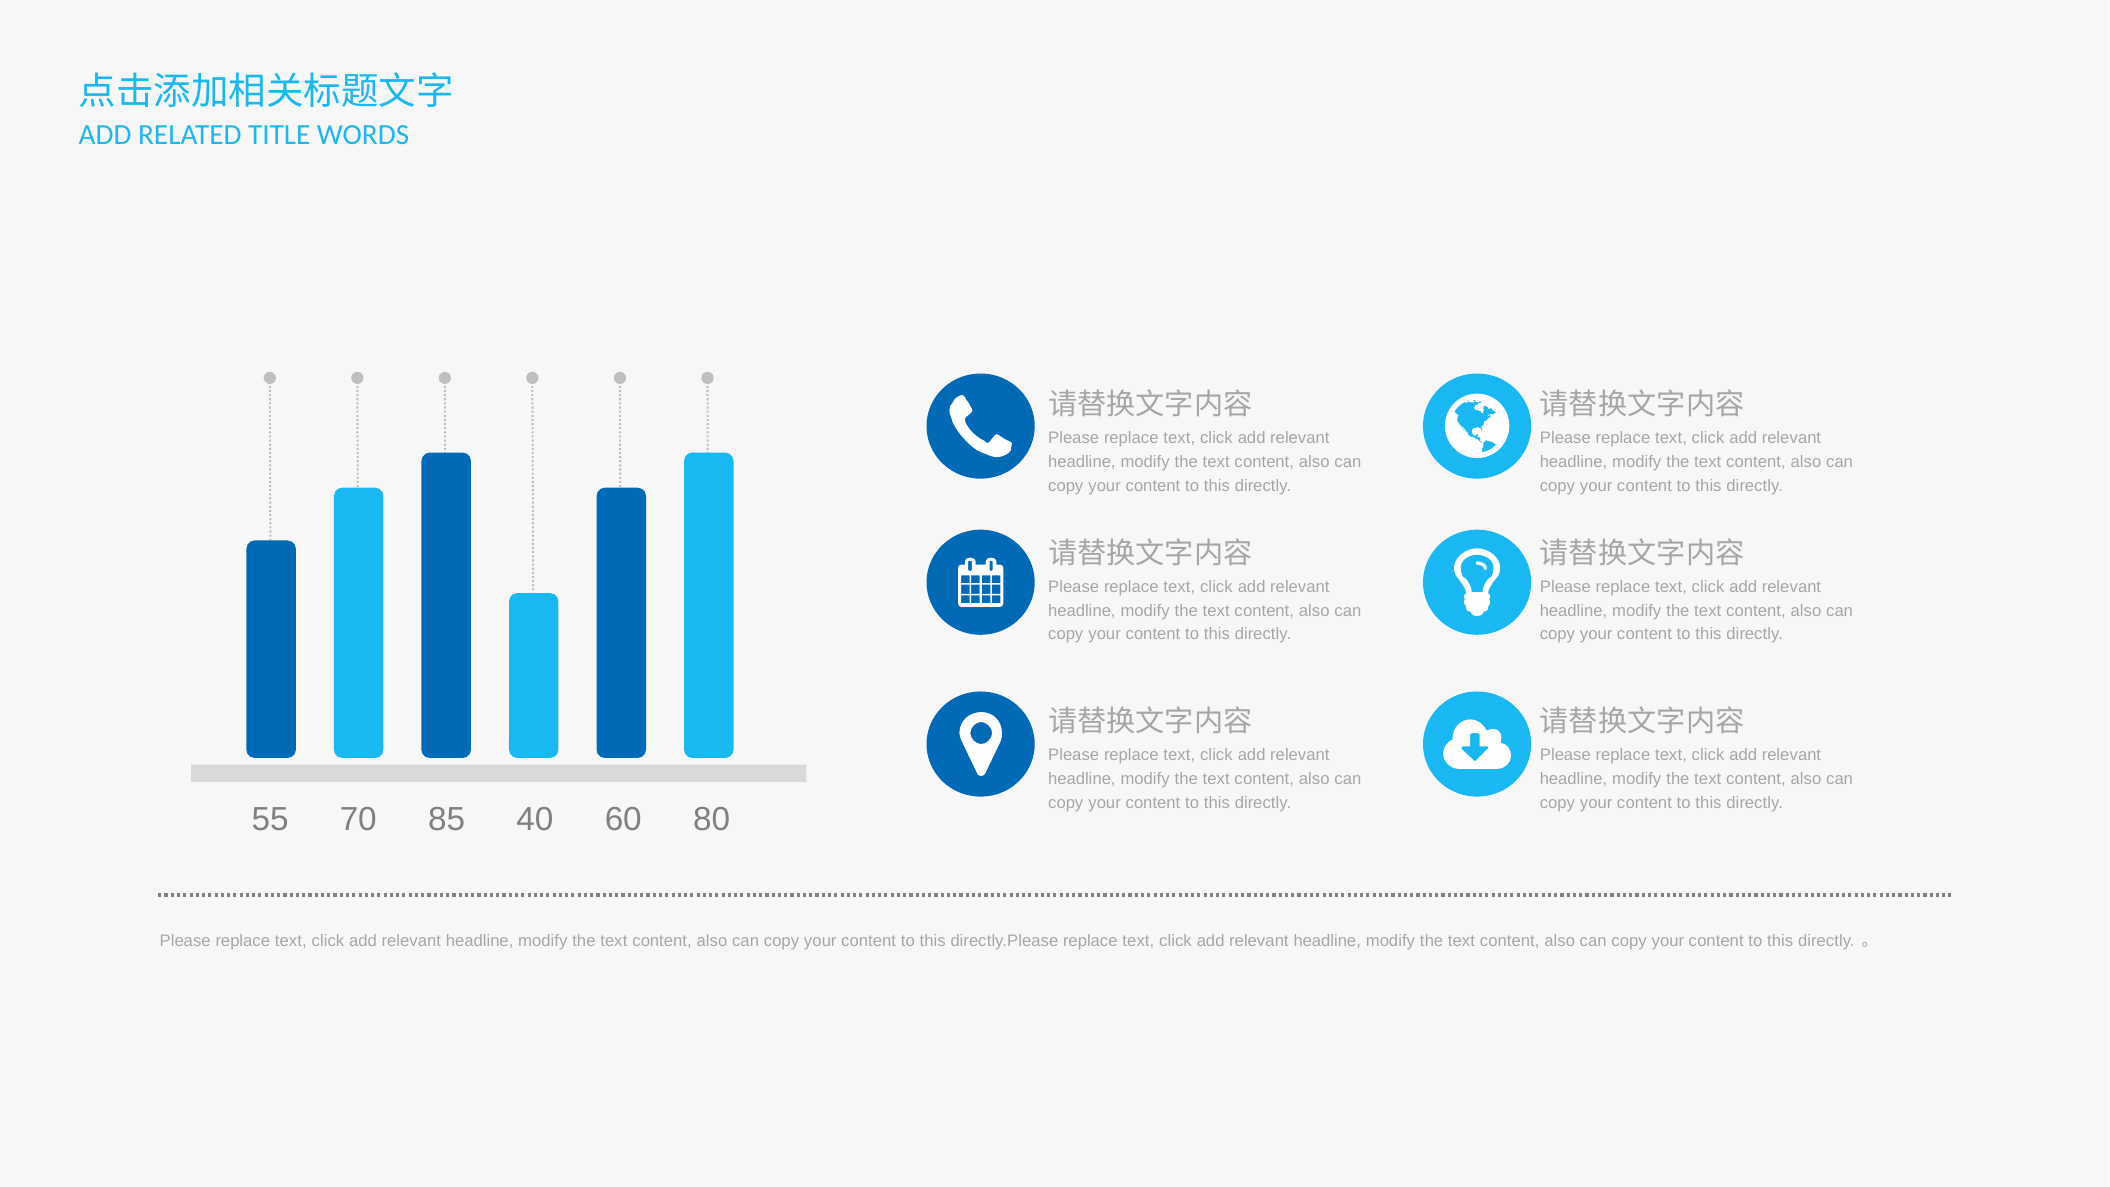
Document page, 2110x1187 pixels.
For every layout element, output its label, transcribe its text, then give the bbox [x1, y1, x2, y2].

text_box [926, 691, 1035, 797]
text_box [1422, 691, 1532, 797]
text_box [684, 377, 734, 758]
text_box ADD RELATED TITLE WORDS [62, 107, 426, 159]
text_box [1422, 529, 1532, 635]
text_box [190, 763, 807, 783]
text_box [421, 377, 471, 758]
text_box Please replace text, click add relevant headline, modify the text content, also can copy your content to this directly.Please replace text, click add relevant headline, modify the text content, also can copy your content to this directly.。 [159, 925, 1950, 950]
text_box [246, 377, 296, 758]
text_box 55 [251, 789, 289, 837]
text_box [1539, 695, 1874, 811]
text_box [926, 529, 1035, 635]
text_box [1048, 527, 1383, 643]
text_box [1539, 527, 1874, 643]
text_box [1539, 378, 1874, 494]
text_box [333, 377, 384, 758]
text_box 60 [604, 789, 642, 837]
text_box 点击添加相关标题文字 [62, 59, 470, 121]
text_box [1048, 378, 1392, 494]
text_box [509, 377, 559, 758]
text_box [926, 373, 1035, 479]
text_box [596, 377, 646, 758]
text_box 70 [339, 789, 377, 837]
text_box 85 [428, 789, 466, 837]
text_box 80 [692, 789, 731, 837]
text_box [1422, 373, 1532, 479]
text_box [1048, 695, 1383, 811]
text_box 40 [516, 789, 554, 837]
